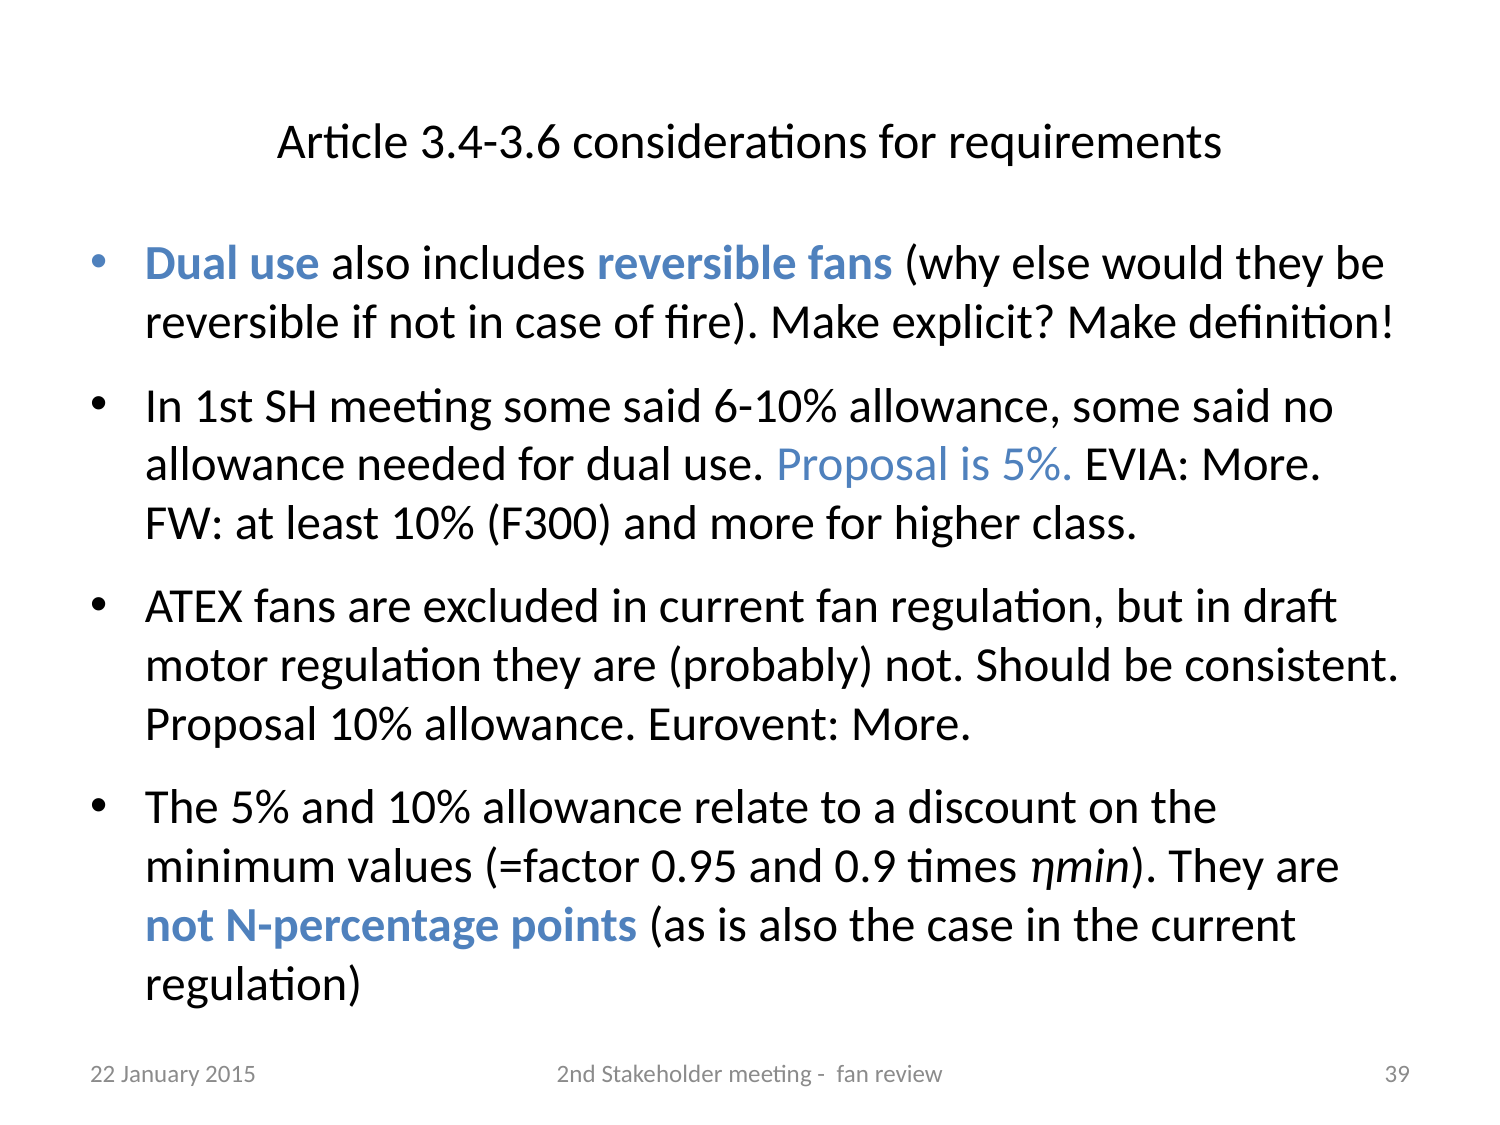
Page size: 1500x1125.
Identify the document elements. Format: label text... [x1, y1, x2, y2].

title Article 3.4-3.6 considerations for requirements [75, 45, 1425, 223]
slide_number 39 [1074, 1042, 1425, 1103]
list Dual use also includes reversible fans (why else would they be reversible if not in case of fire). Make explicit? Make definition! In 1st SH meeting some said 6-10% allowance, some said no allowance needed for dual use. Proposal is 5%. EVIA: More. FW: at least 10% (F300) and more for higher class. ATEX fans are excluded in current fan regulation, but in draft motor regulation they are (probably) not. Should be consistent. Proposal 10% allowance. Eurovent: More. The 5% and 10% allowance relate to a discount on the minimum values (=factor 0.95 and 0.9 times ηmin). They are not N-percentage points (as is also the case in the current regulation) [75, 223, 1425, 1061]
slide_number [75, 1042, 425, 1103]
footer 2nd Stakeholder meeting - fan review [512, 1042, 988, 1103]
